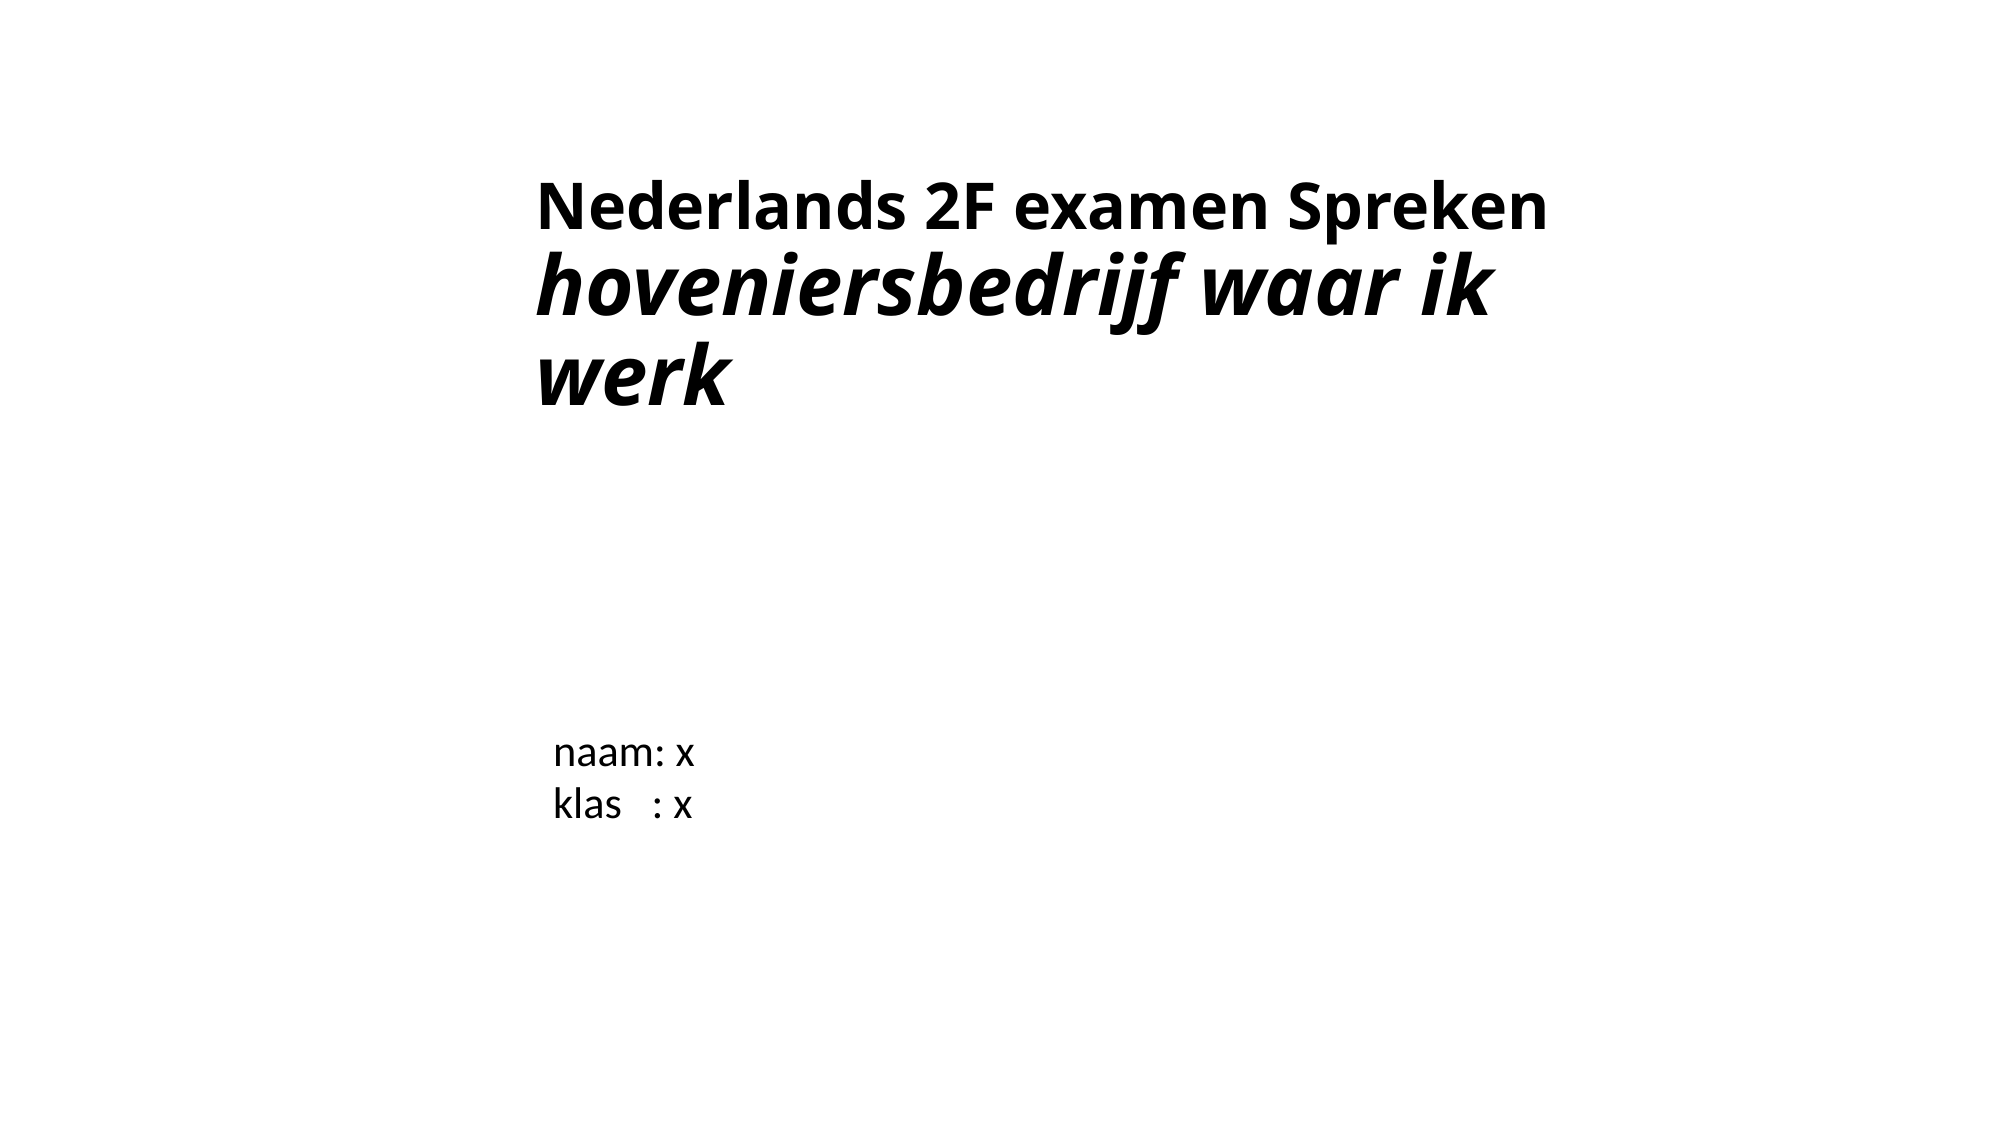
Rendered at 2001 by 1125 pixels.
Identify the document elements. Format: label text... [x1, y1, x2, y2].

subtitle naam: x klas : x [538, 687, 1367, 838]
title Nederlands 2F examen Spreken hoveniersbedrijf waar ik werk [520, 137, 1648, 533]
